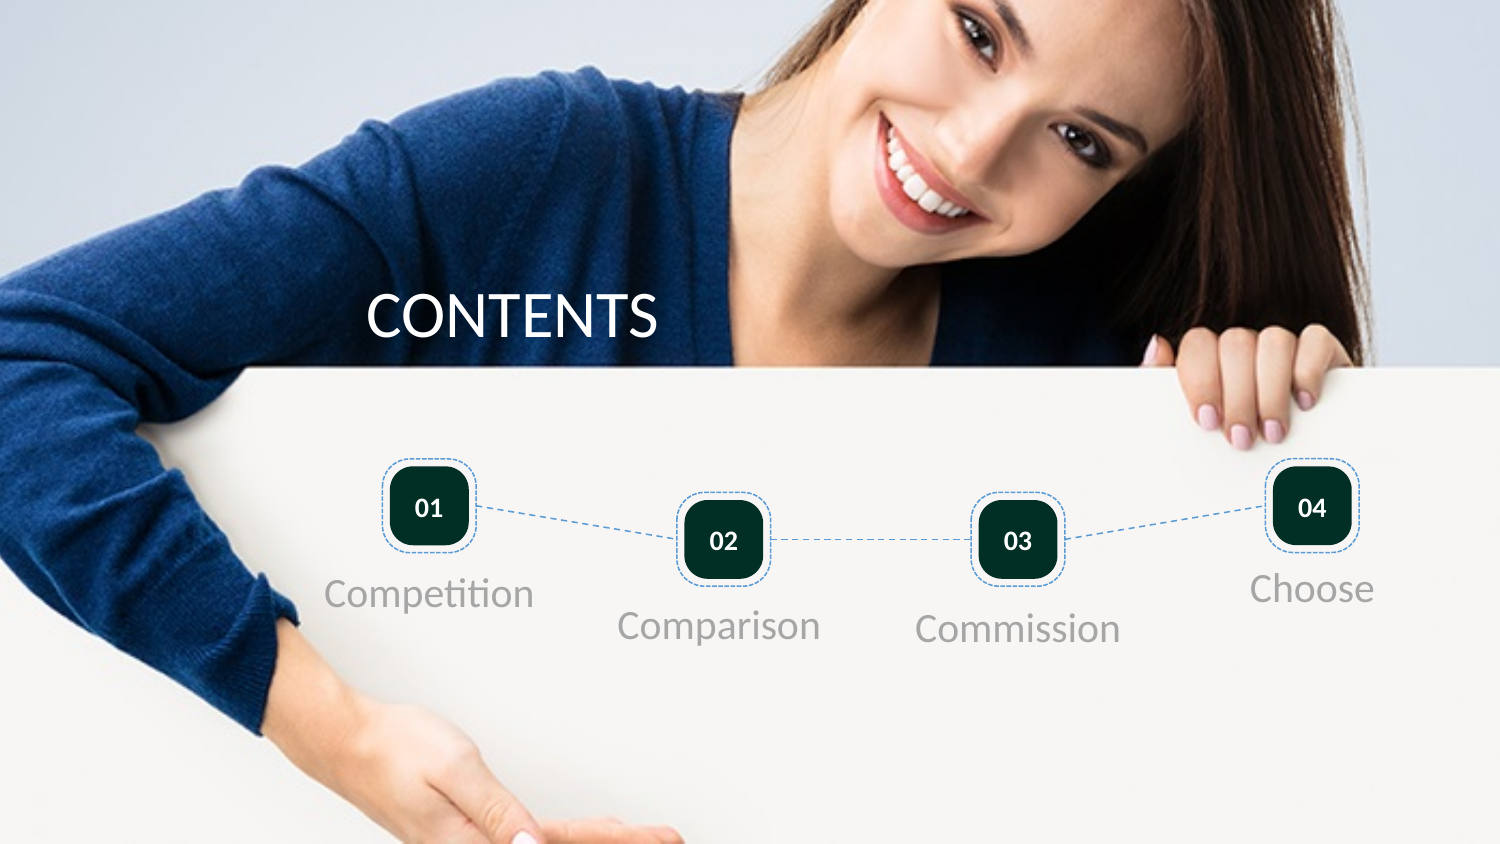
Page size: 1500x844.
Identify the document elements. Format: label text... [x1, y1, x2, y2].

text_box [0, 0, 1500, 844]
text_box [675, 491, 772, 588]
text_box Choose [1173, 553, 1452, 619]
text_box [1264, 457, 1361, 554]
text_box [1064, 505, 1266, 540]
text_box CONTENTS [269, 263, 757, 359]
text_box [970, 491, 1066, 588]
text_box Competition [290, 558, 569, 624]
text_box [381, 457, 478, 554]
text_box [476, 505, 677, 540]
text_box Commission [878, 593, 1158, 658]
text_box Comparison [580, 590, 859, 656]
